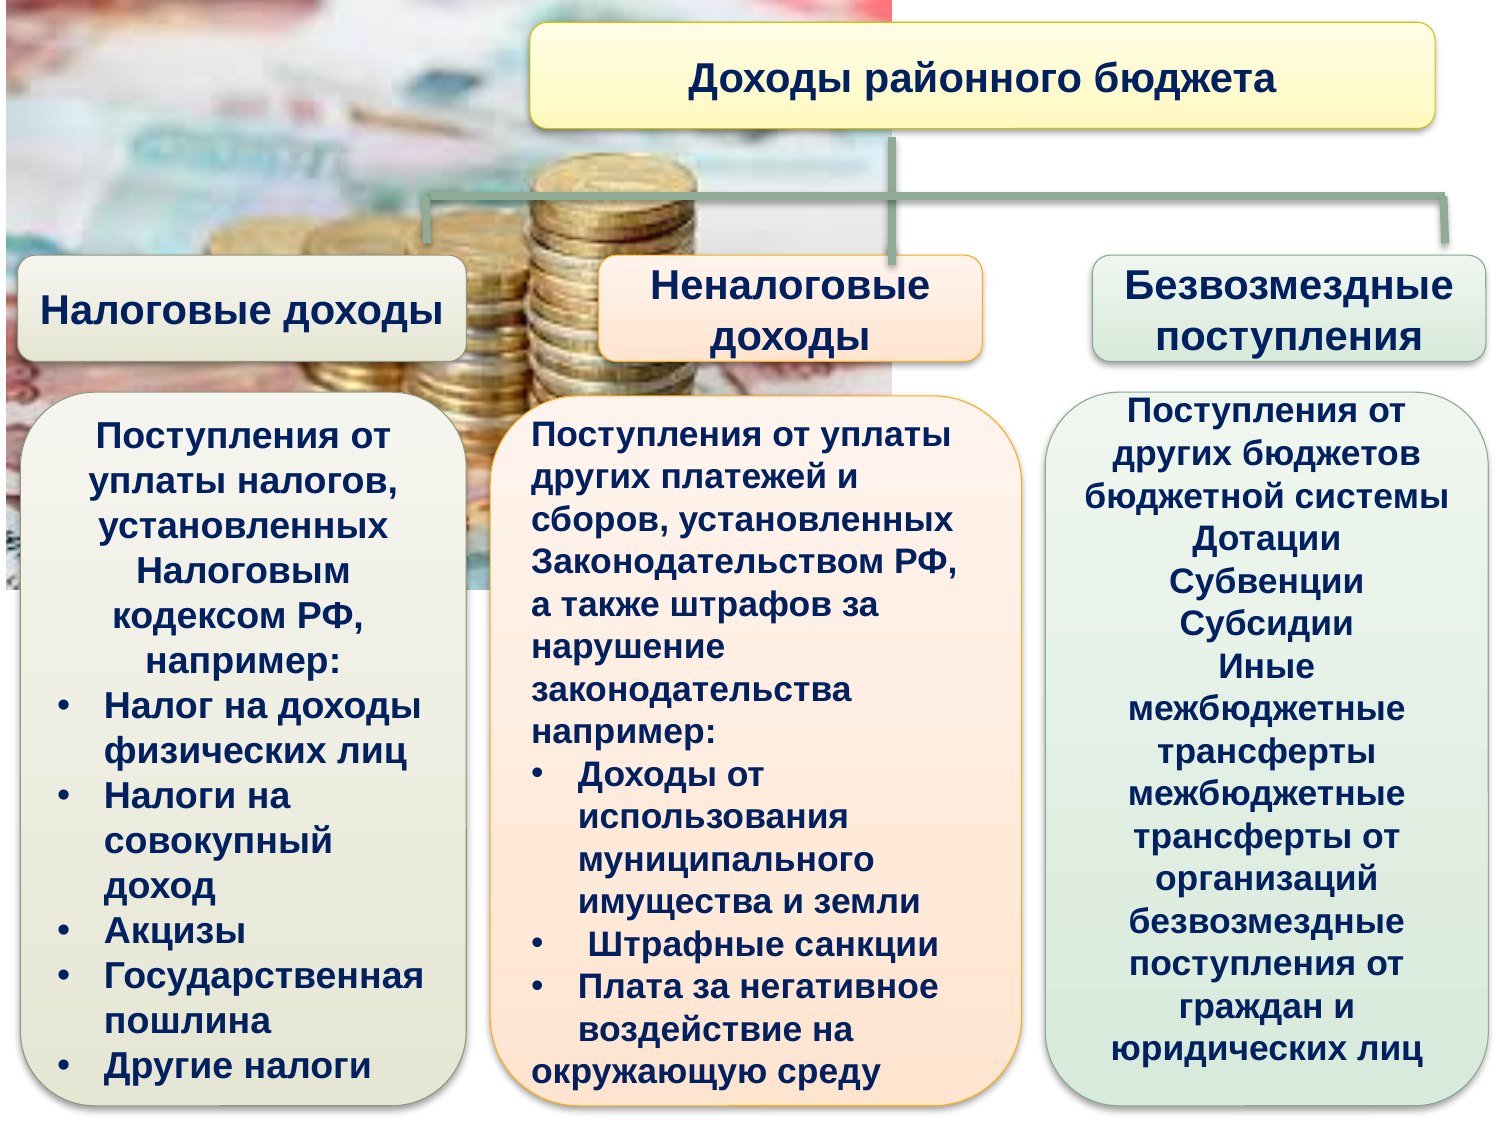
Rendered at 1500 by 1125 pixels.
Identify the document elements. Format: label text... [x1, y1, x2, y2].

picture [6, 0, 892, 590]
text_box Неналоговые доходы [897, 254, 983, 362]
text_box Доходы районного бюджета [897, 21, 1436, 130]
text_box Поступления от уплаты других платежей и сборов, установленных Законодательством РФ, а также штрафов за нарушение законодательства например: Доходы от использования муниципального имущества и земли Штрафные санкции Плата за негативное воздействие на окружающую среду [489, 395, 1023, 1107]
text_box Поступления от других бюджетов бюджетной системы Дотации Субвенции Субсидии Иные межбюджетные трансферты межбюджетные трансферты от организаций безвозмездные поступления от граждан и юридических лиц [1044, 391, 1489, 1107]
text_box Безвозмездные поступления [1091, 254, 1487, 363]
text_box Поступления от уплаты налогов, установленных Налоговым кодексом РФ, например: Налог на доходы физических лиц Налоги на совокупный доход Акцизы Государственная пошлина Другие налоги [19, 598, 467, 1107]
